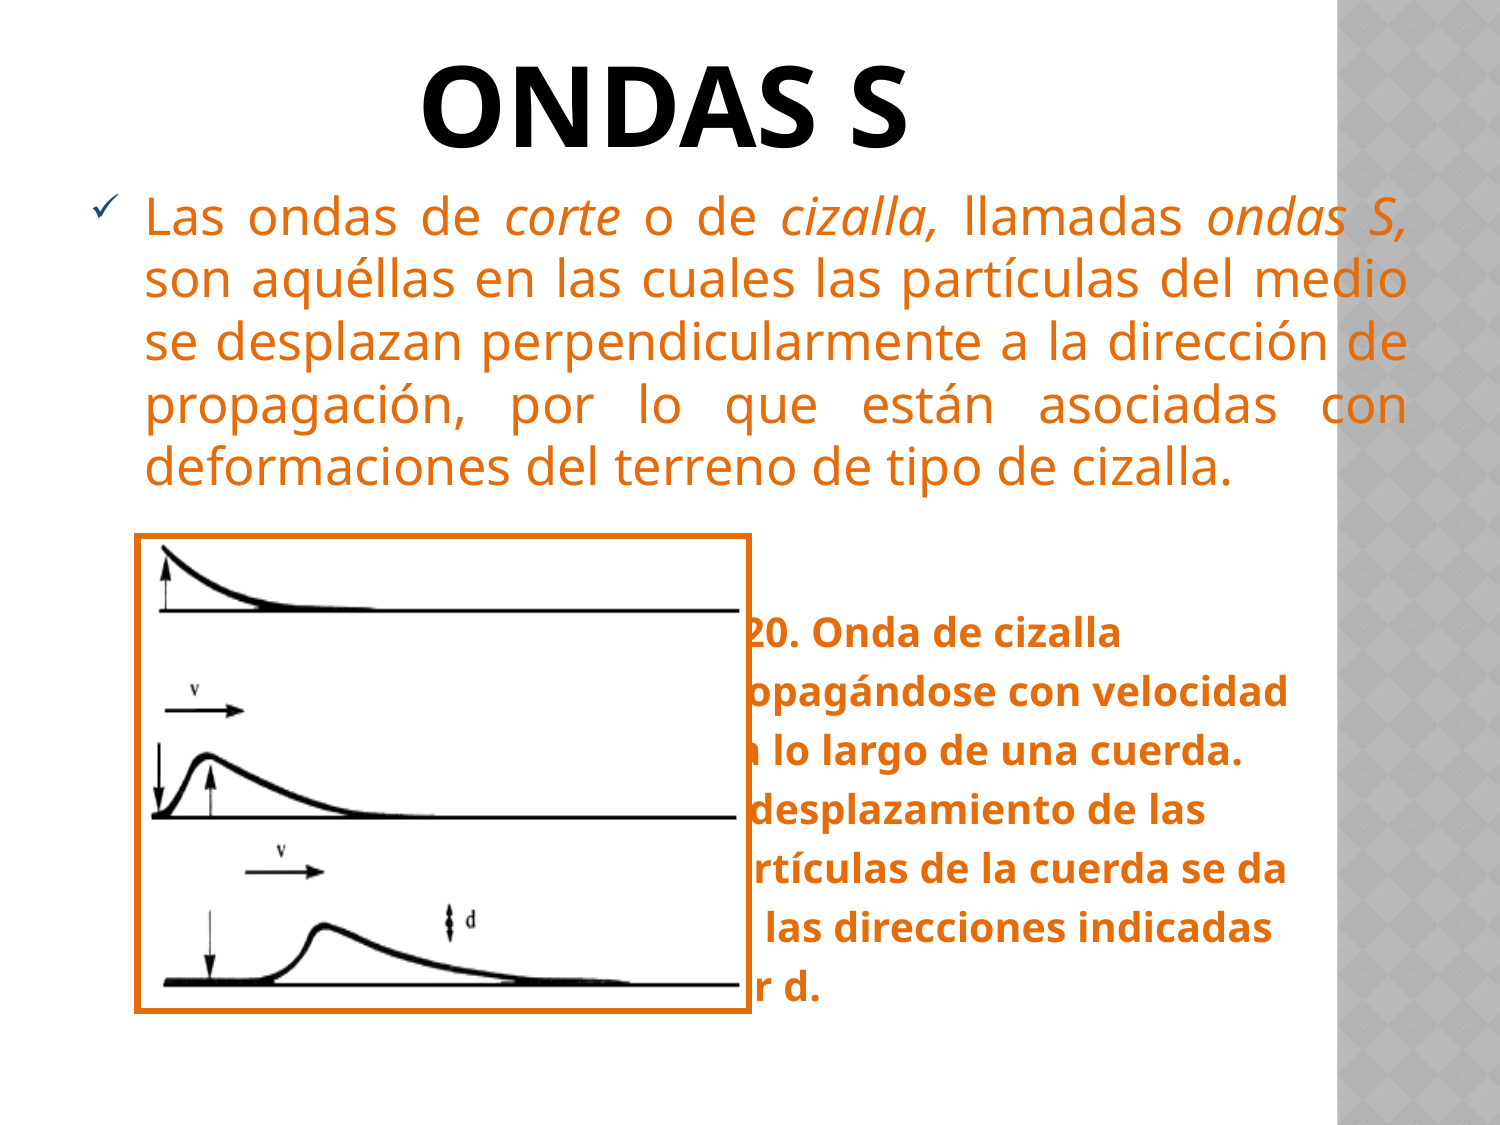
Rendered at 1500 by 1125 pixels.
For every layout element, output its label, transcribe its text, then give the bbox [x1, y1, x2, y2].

picture [140, 538, 747, 1009]
list Las ondas de corte o de cizalla, llamadas ondas S, son aquéllas en las cuales las partículas del medio se desplazan perpendicularmente a la dirección de propagación, por lo que están asociadas con deformaciones del terreno de tipo de cizalla. Figura 20. Onda de cizalla propagándose con velocidad v a lo largo de una cuerda. El desplazamiento de las partículas de la cuerda se da en las direcciones indicadas por d. [75, 175, 1425, 1032]
title ONDAS S [70, 23, 1258, 170]
